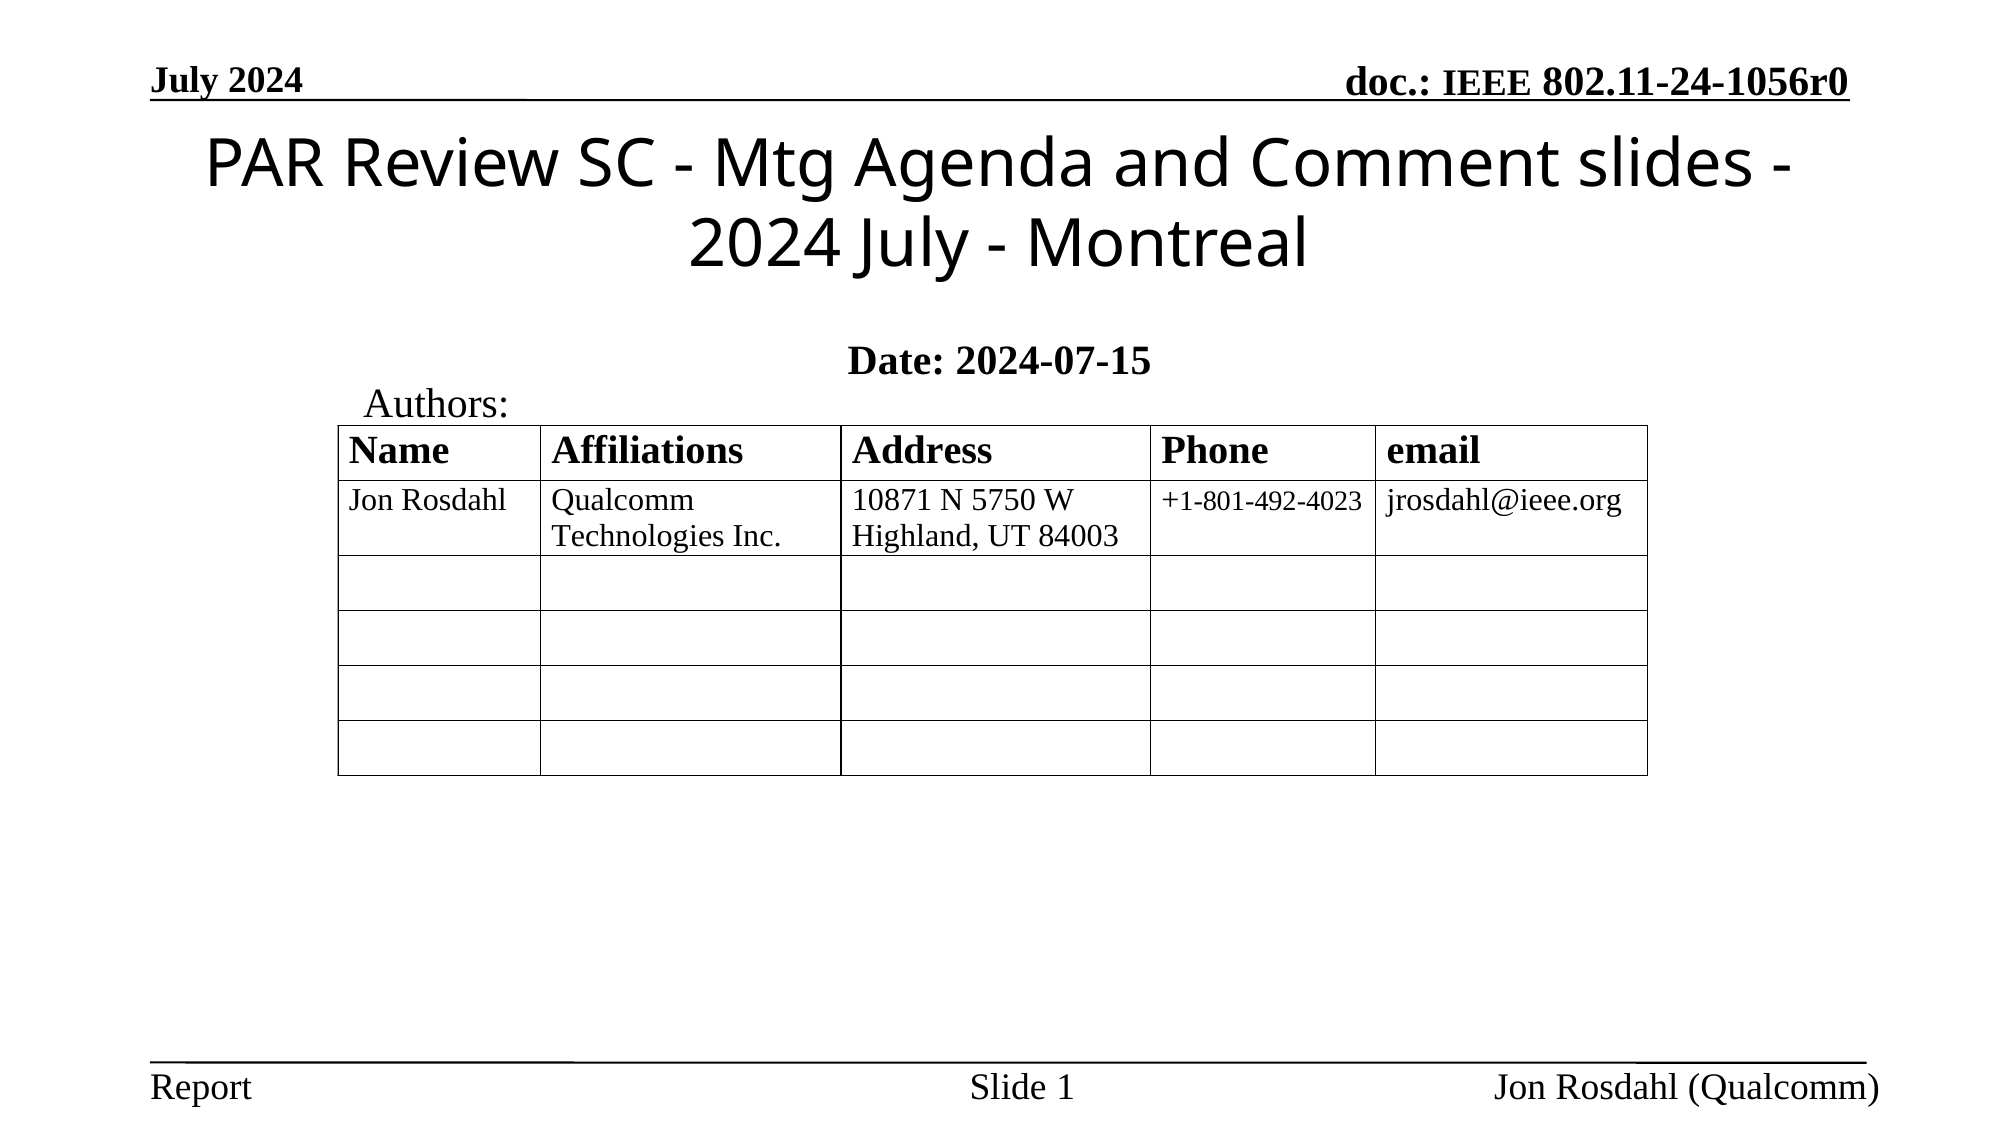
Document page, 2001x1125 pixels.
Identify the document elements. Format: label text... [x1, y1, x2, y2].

footer Jon Rosdahl (Qualcomm) [1436, 1061, 1881, 1108]
text_box Authors: [348, 368, 586, 423]
list Date: 2024-07-15 [149, 324, 1850, 1000]
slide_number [149, 49, 431, 100]
slide_number Slide 1 [950, 1061, 1095, 1125]
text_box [337, 424, 1651, 823]
title PAR Review SC - Mtg Agenda and Comment slides - 2024 July - Montreal [149, 112, 1850, 288]
